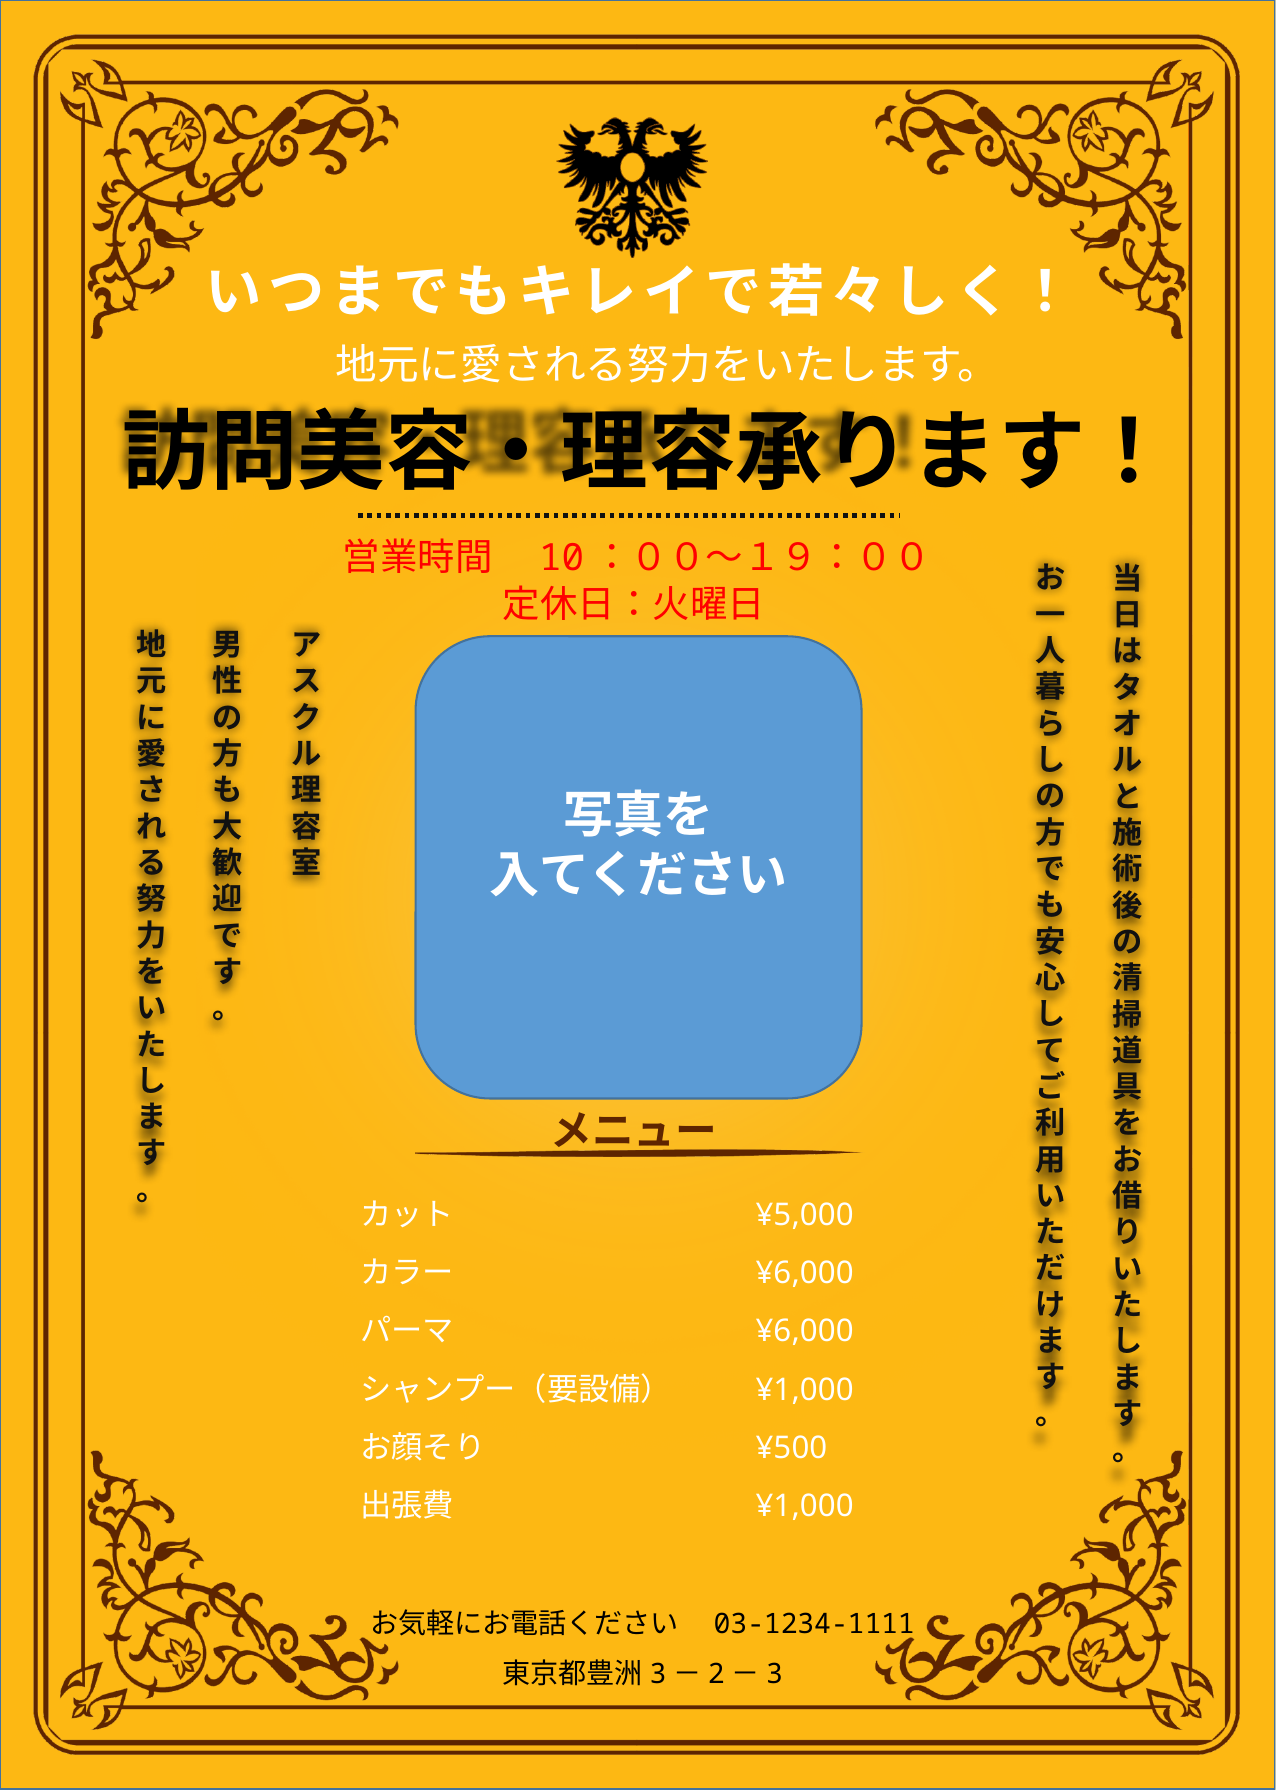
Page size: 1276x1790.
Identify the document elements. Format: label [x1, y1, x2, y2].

picture [33, 34, 1240, 1755]
text_box [0, 0, 1276, 1790]
